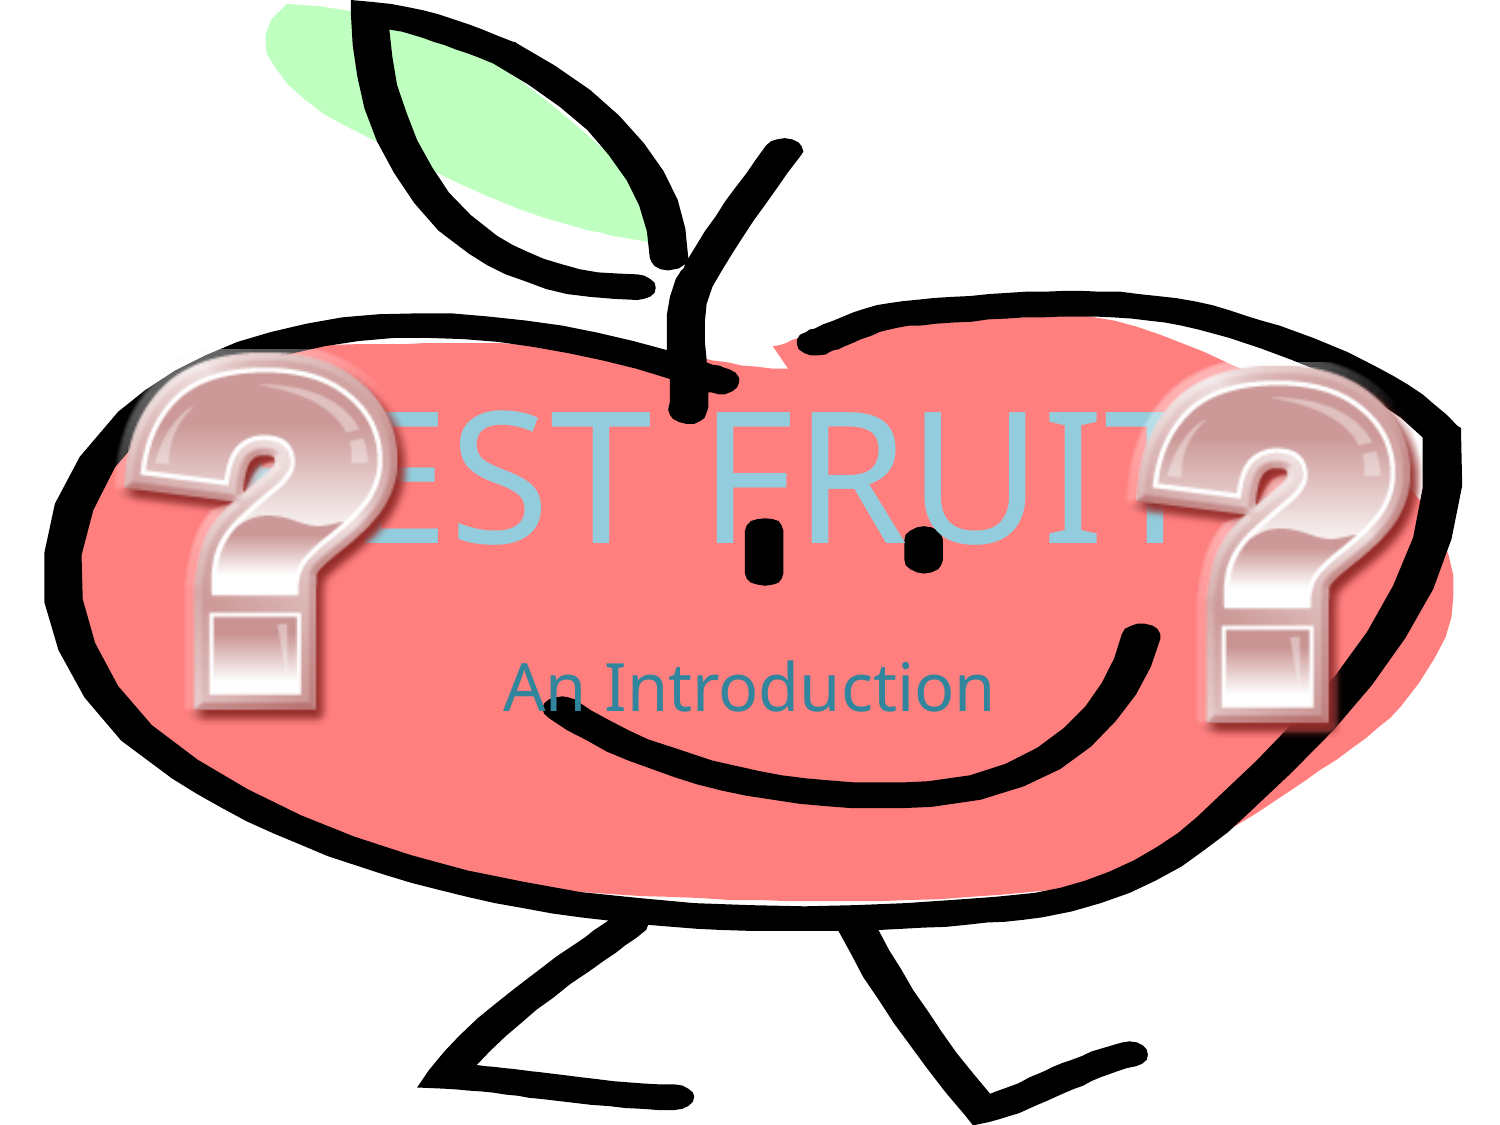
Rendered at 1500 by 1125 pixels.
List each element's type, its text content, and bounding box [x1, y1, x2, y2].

picture [74, 349, 451, 726]
title BEST FRUIT? [451, 349, 1388, 591]
picture [1087, 362, 1463, 738]
subtitle An Introduction [225, 637, 1275, 925]
